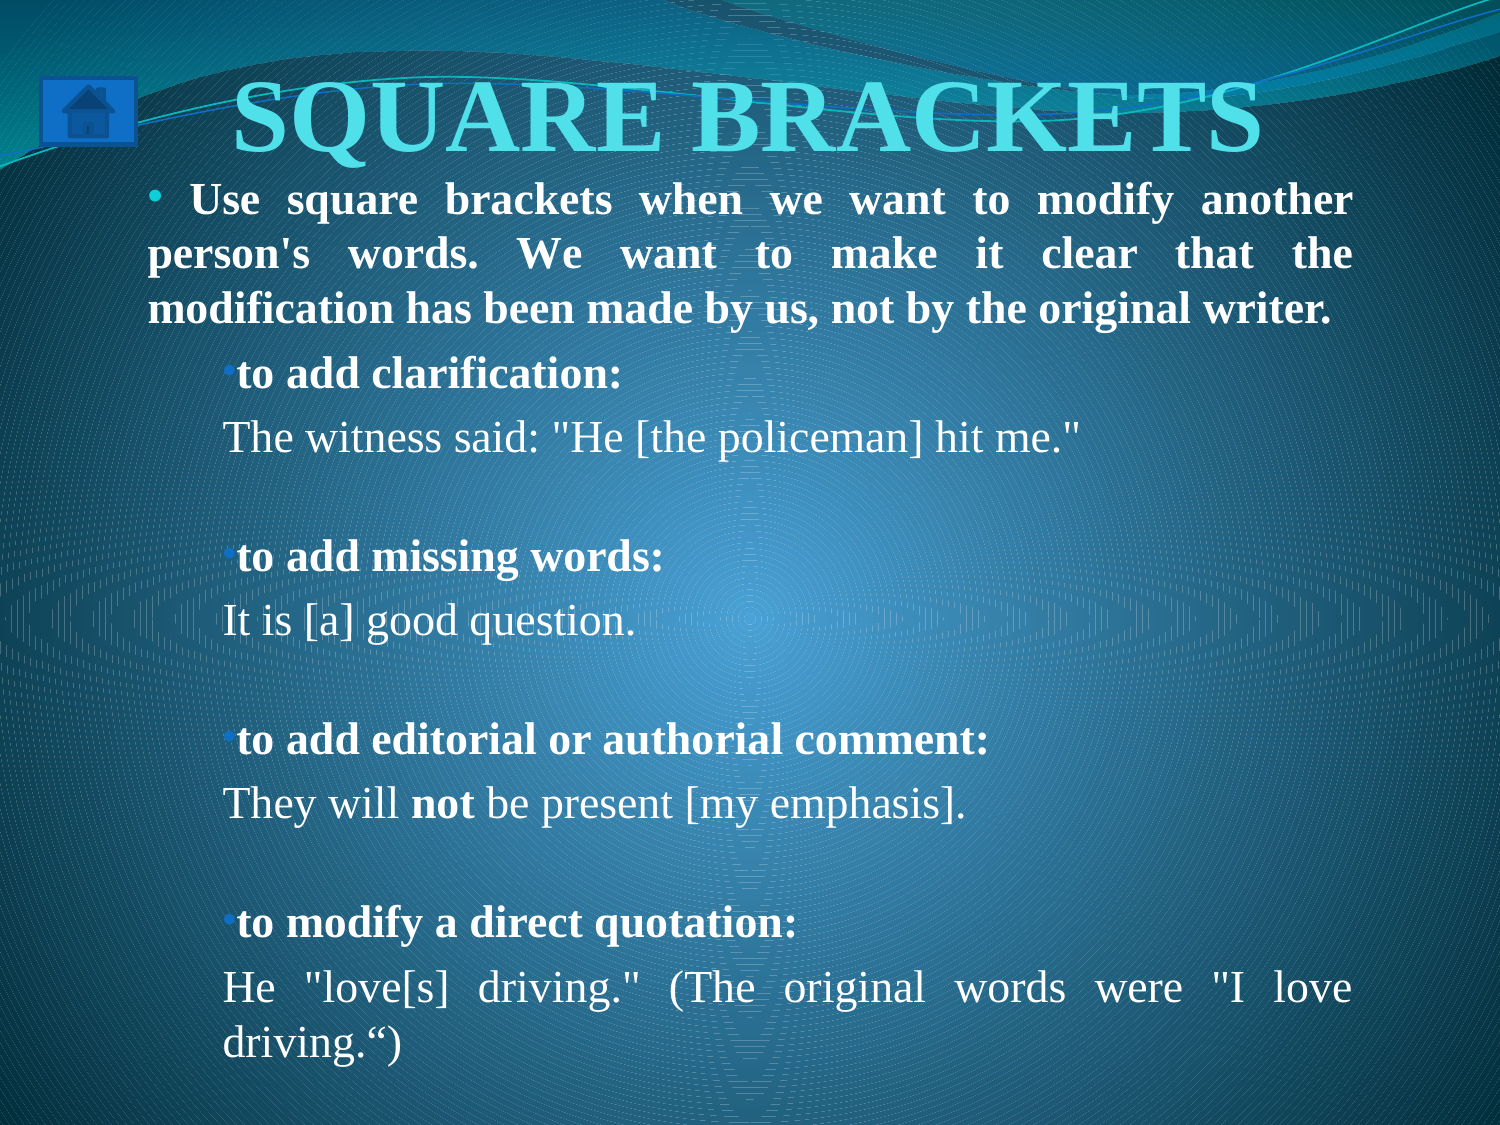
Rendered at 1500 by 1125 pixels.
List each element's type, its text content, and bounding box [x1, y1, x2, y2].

text_box [39, 76, 138, 147]
title SQUARE BRACKETS [112, 26, 1388, 173]
subtitle Use square brackets when we want to modify another person's words. We want to make it clear that the modification has been made by us, not by the original writer. to add clarification: The witness said: "He [the policeman] hit me." to add missing words: It is [a] good question. to add editorial or authorial comment: They will not be present [my emphasis]. to modify a direct quotation: He "love[s] driving." (The original words were "I love driving.“) [147, 160, 1365, 1094]
